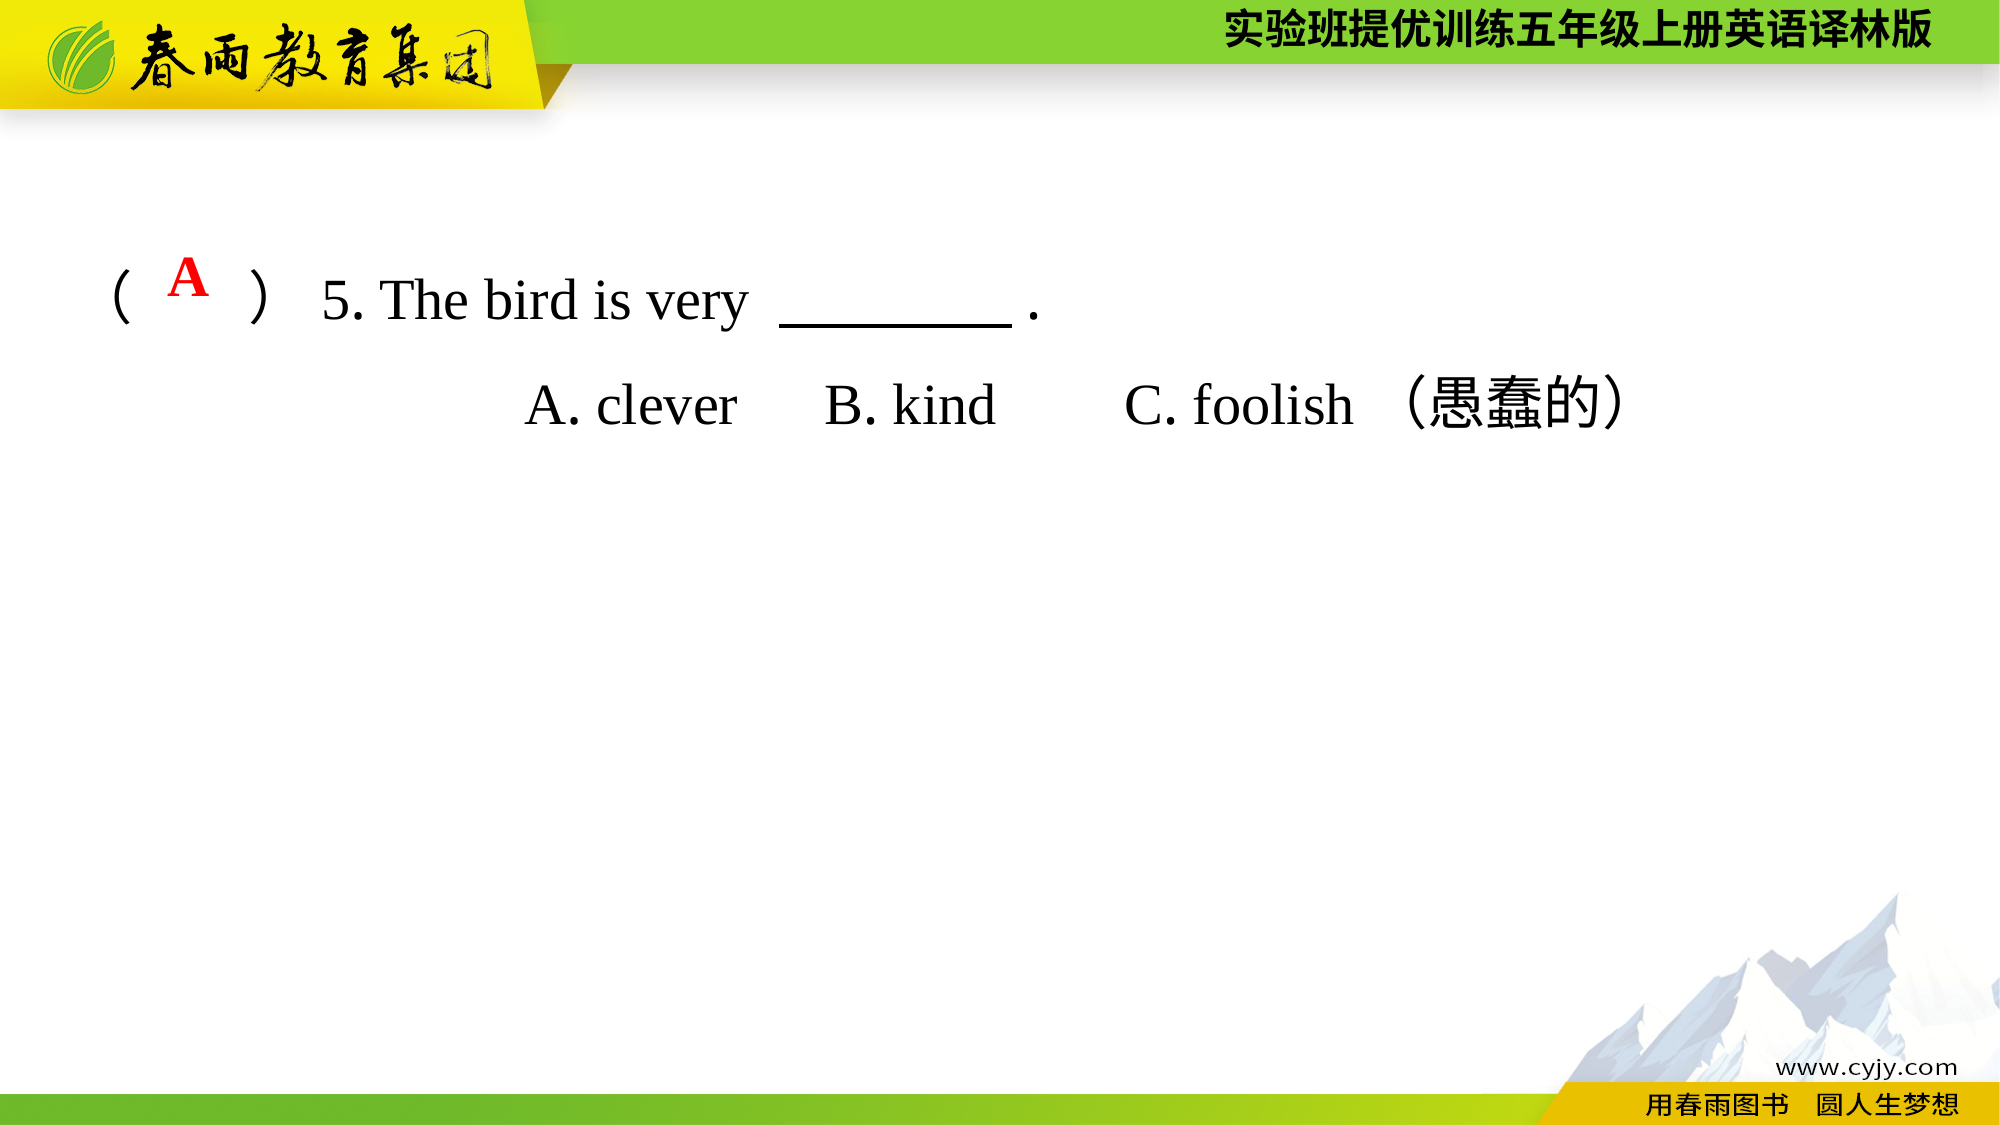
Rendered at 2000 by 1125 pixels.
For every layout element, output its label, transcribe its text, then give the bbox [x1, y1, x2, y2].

picture [0, 0, 2000, 1125]
list （ ）5. The bird is very . A. clever B. kind C. foolish（愚蠢的） [59, 218, 1944, 433]
text_box A [152, 230, 225, 316]
